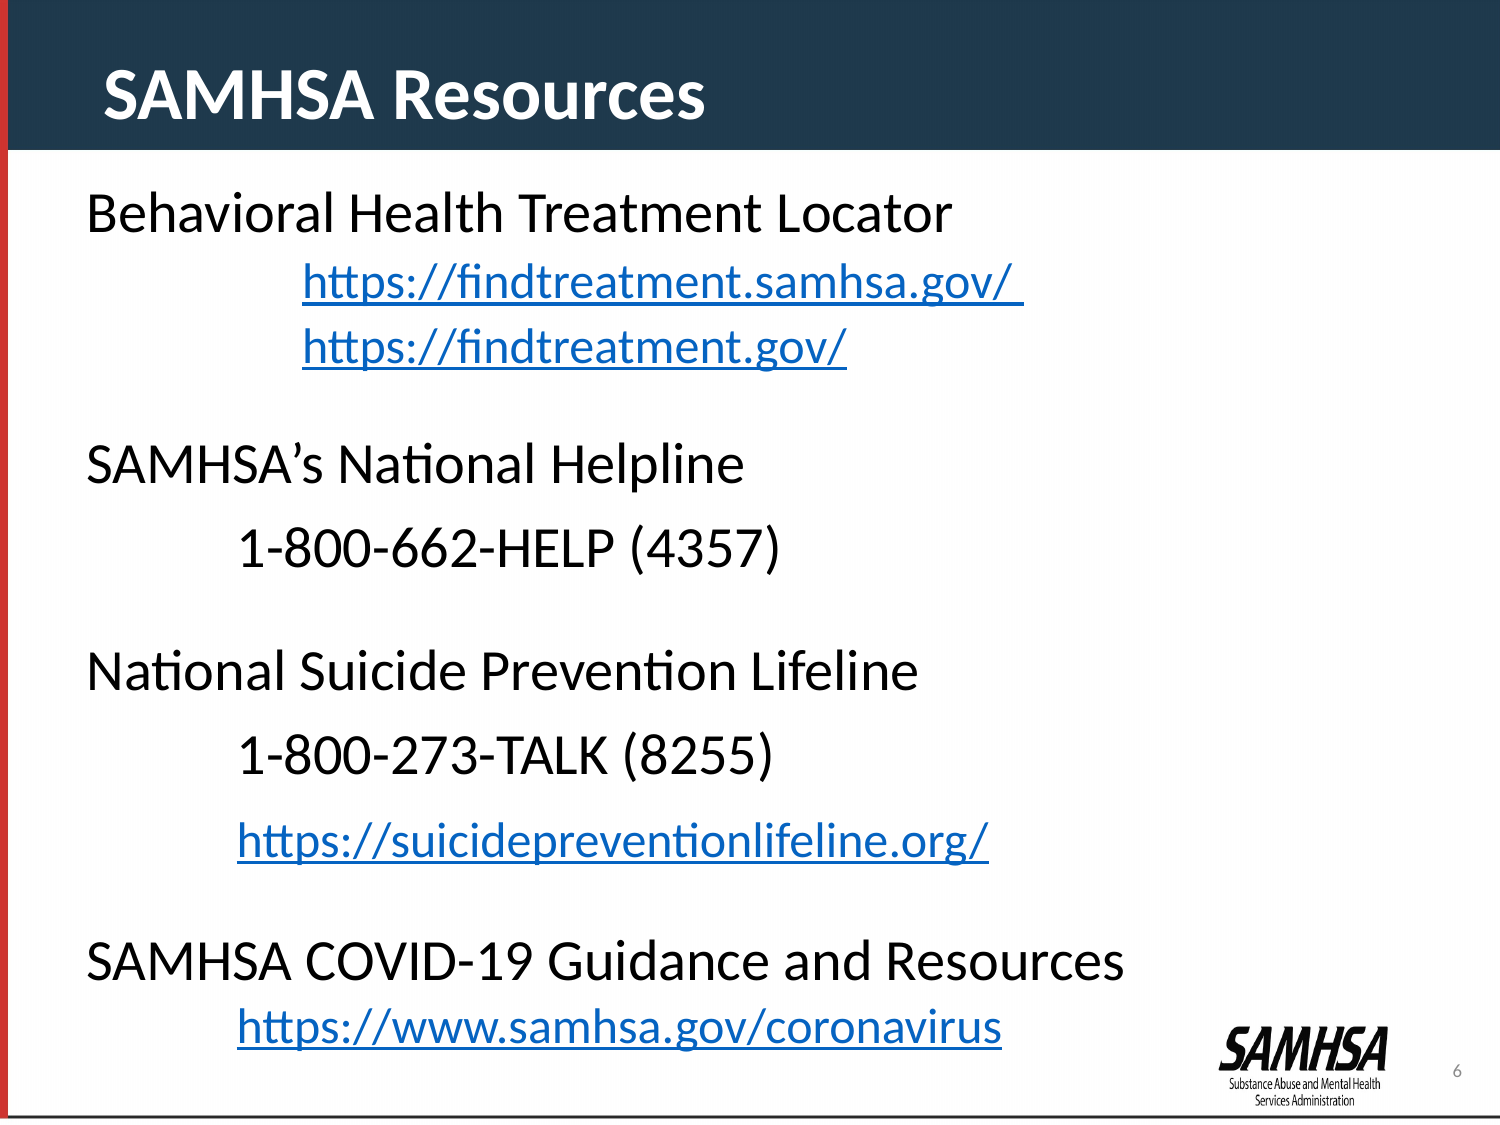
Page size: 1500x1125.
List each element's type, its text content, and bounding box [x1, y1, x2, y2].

text_box Behavioral Health Treatment Locator https://findtreatment.samhsa.gov/ https://findtreatment.gov/ SAMHSA’s National Helpline 1-800-662-HELP (4357) National Suicide Prevention Lifeline 1-800-273-TALK (8255) https://suicidepreventionlifeline.org/ SAMHSA COVID-19 Guidance and Resources https://www.samhsa.gov/coronavirus [62, 174, 1384, 1050]
slide_number 6 [1430, 1050, 1478, 1090]
text_box SAMHSA Resources [88, 37, 1418, 143]
picture [0, 0, 1500, 1125]
